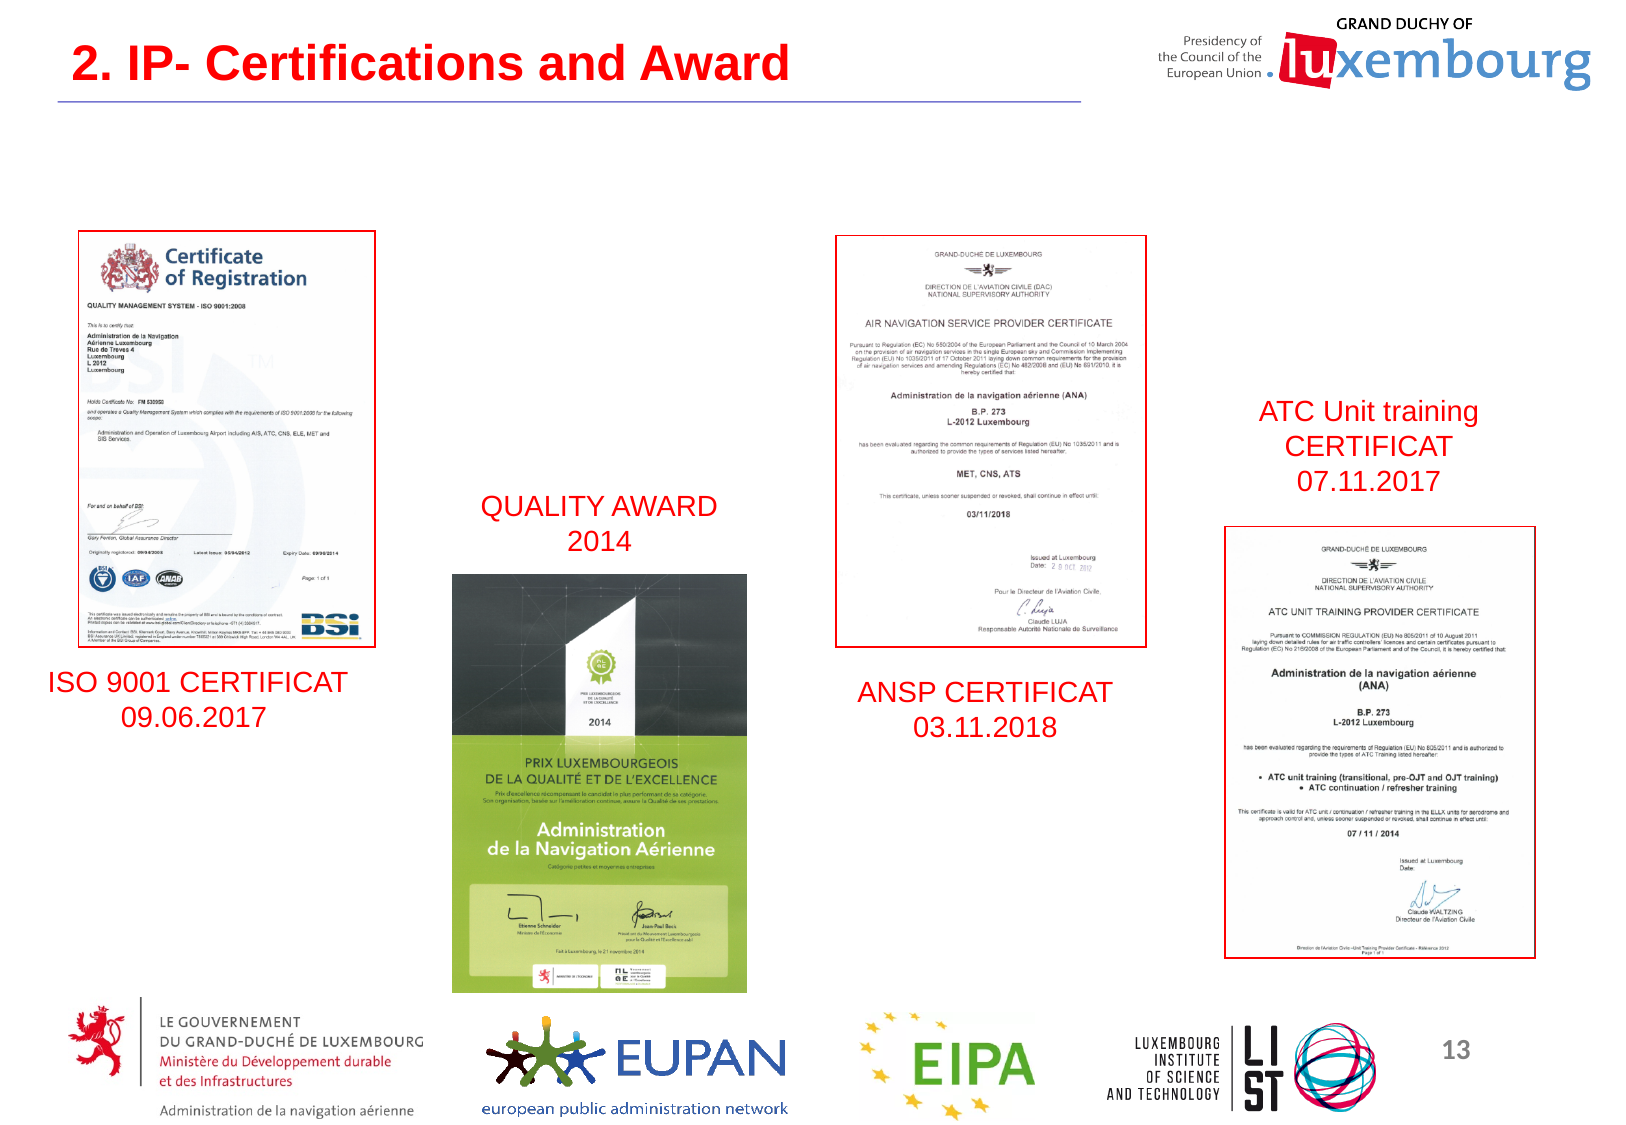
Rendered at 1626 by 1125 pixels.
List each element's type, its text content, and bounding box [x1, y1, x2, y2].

text_box ISO 9001 CERTIFICAT 09.06.2017 [0, 656, 423, 741]
picture [859, 1012, 1035, 1121]
picture [836, 236, 1146, 647]
picture [78, 231, 375, 647]
picture [68, 997, 423, 1120]
picture [482, 1016, 788, 1117]
picture [1107, 1023, 1376, 1112]
text_box ATC Unit training CERTIFICAT 07.11.2017 [1181, 385, 1557, 505]
picture [1158, 18, 1591, 91]
slide_number 13 [1379, 1023, 1486, 1107]
picture [1225, 526, 1535, 958]
text_box ANSP CERTIFICAT 03.11.2018 [827, 665, 1144, 751]
text_box QUALITY AWARD 2014 [452, 479, 746, 565]
picture [452, 574, 747, 993]
title 2. IP- Certifications and Award [56, 19, 1108, 102]
